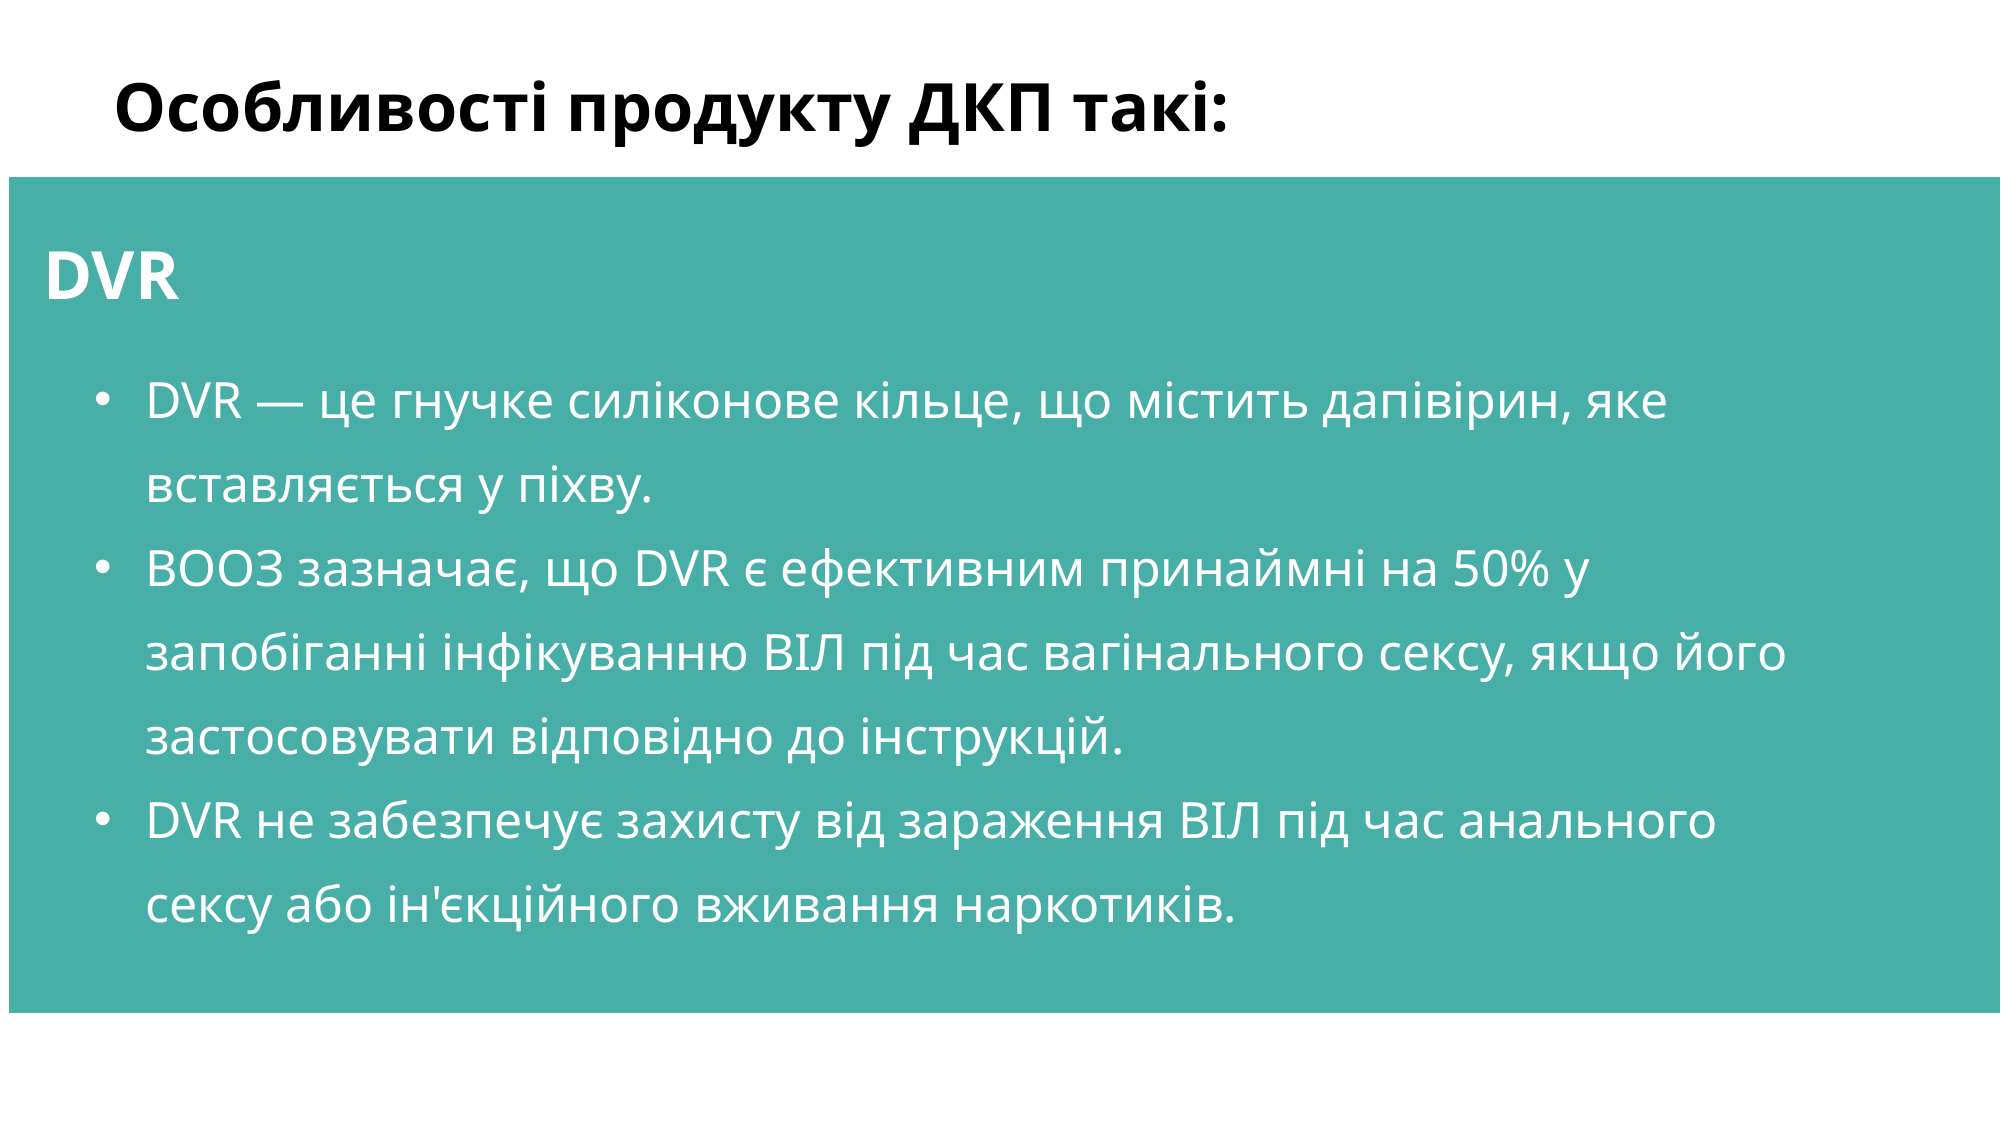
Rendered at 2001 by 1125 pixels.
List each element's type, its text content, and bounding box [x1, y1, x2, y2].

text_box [8, 176, 2000, 1013]
text_box Особливості продукту ДКП такі: [113, 33, 1809, 145]
